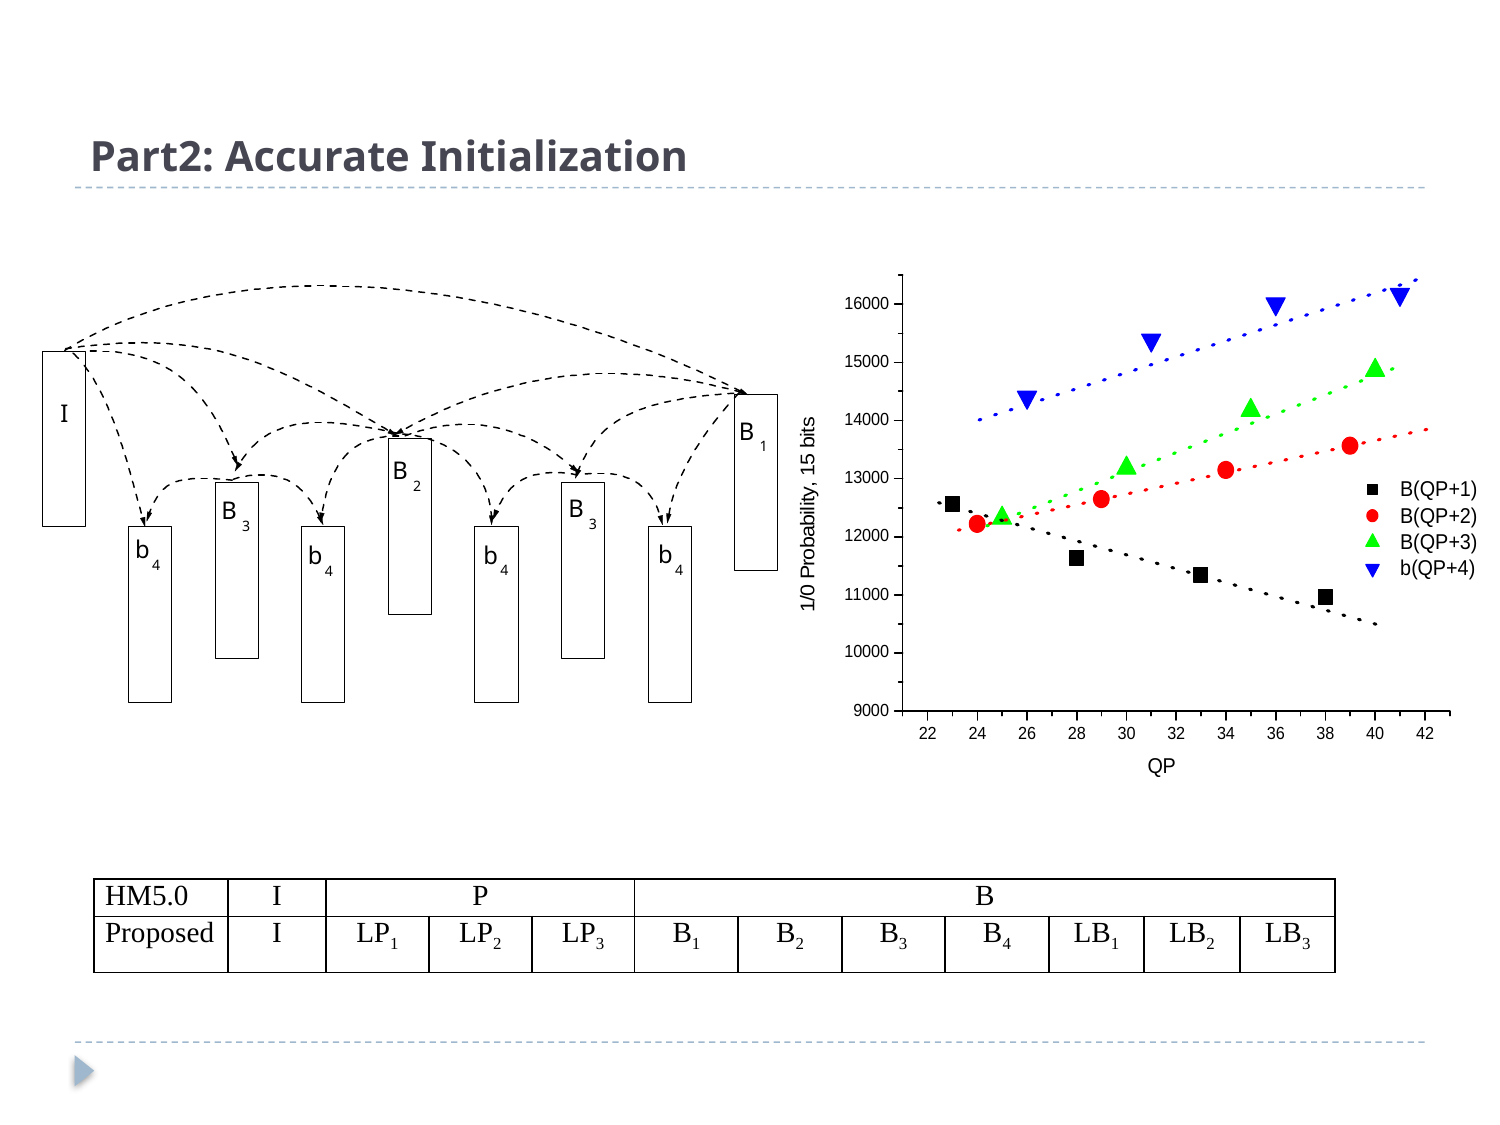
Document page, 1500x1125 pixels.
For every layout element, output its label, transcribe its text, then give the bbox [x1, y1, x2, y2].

table_cell B1 [635, 917, 737, 972]
table_cell LB3 [1241, 917, 1334, 972]
table_cell LP1 [327, 917, 428, 972]
table_header I [229, 880, 325, 916]
table_cell LB2 [1145, 917, 1239, 972]
table_cell LP3 [533, 917, 634, 972]
table_cell I [229, 917, 325, 972]
table_header B [635, 880, 1334, 916]
table_cell B3 [843, 917, 944, 972]
title Part2: Accurate Initialization [75, 24, 1425, 188]
table_header HM5.0 [95, 880, 227, 916]
table_cell LB1 [1050, 917, 1143, 972]
table_cell LP2 [430, 917, 531, 972]
table_header P [327, 880, 634, 916]
table_cell B4 [946, 917, 1048, 972]
table_cell Proposed [95, 917, 227, 972]
picture [0, 195, 1500, 841]
table_cell B2 [739, 917, 841, 972]
